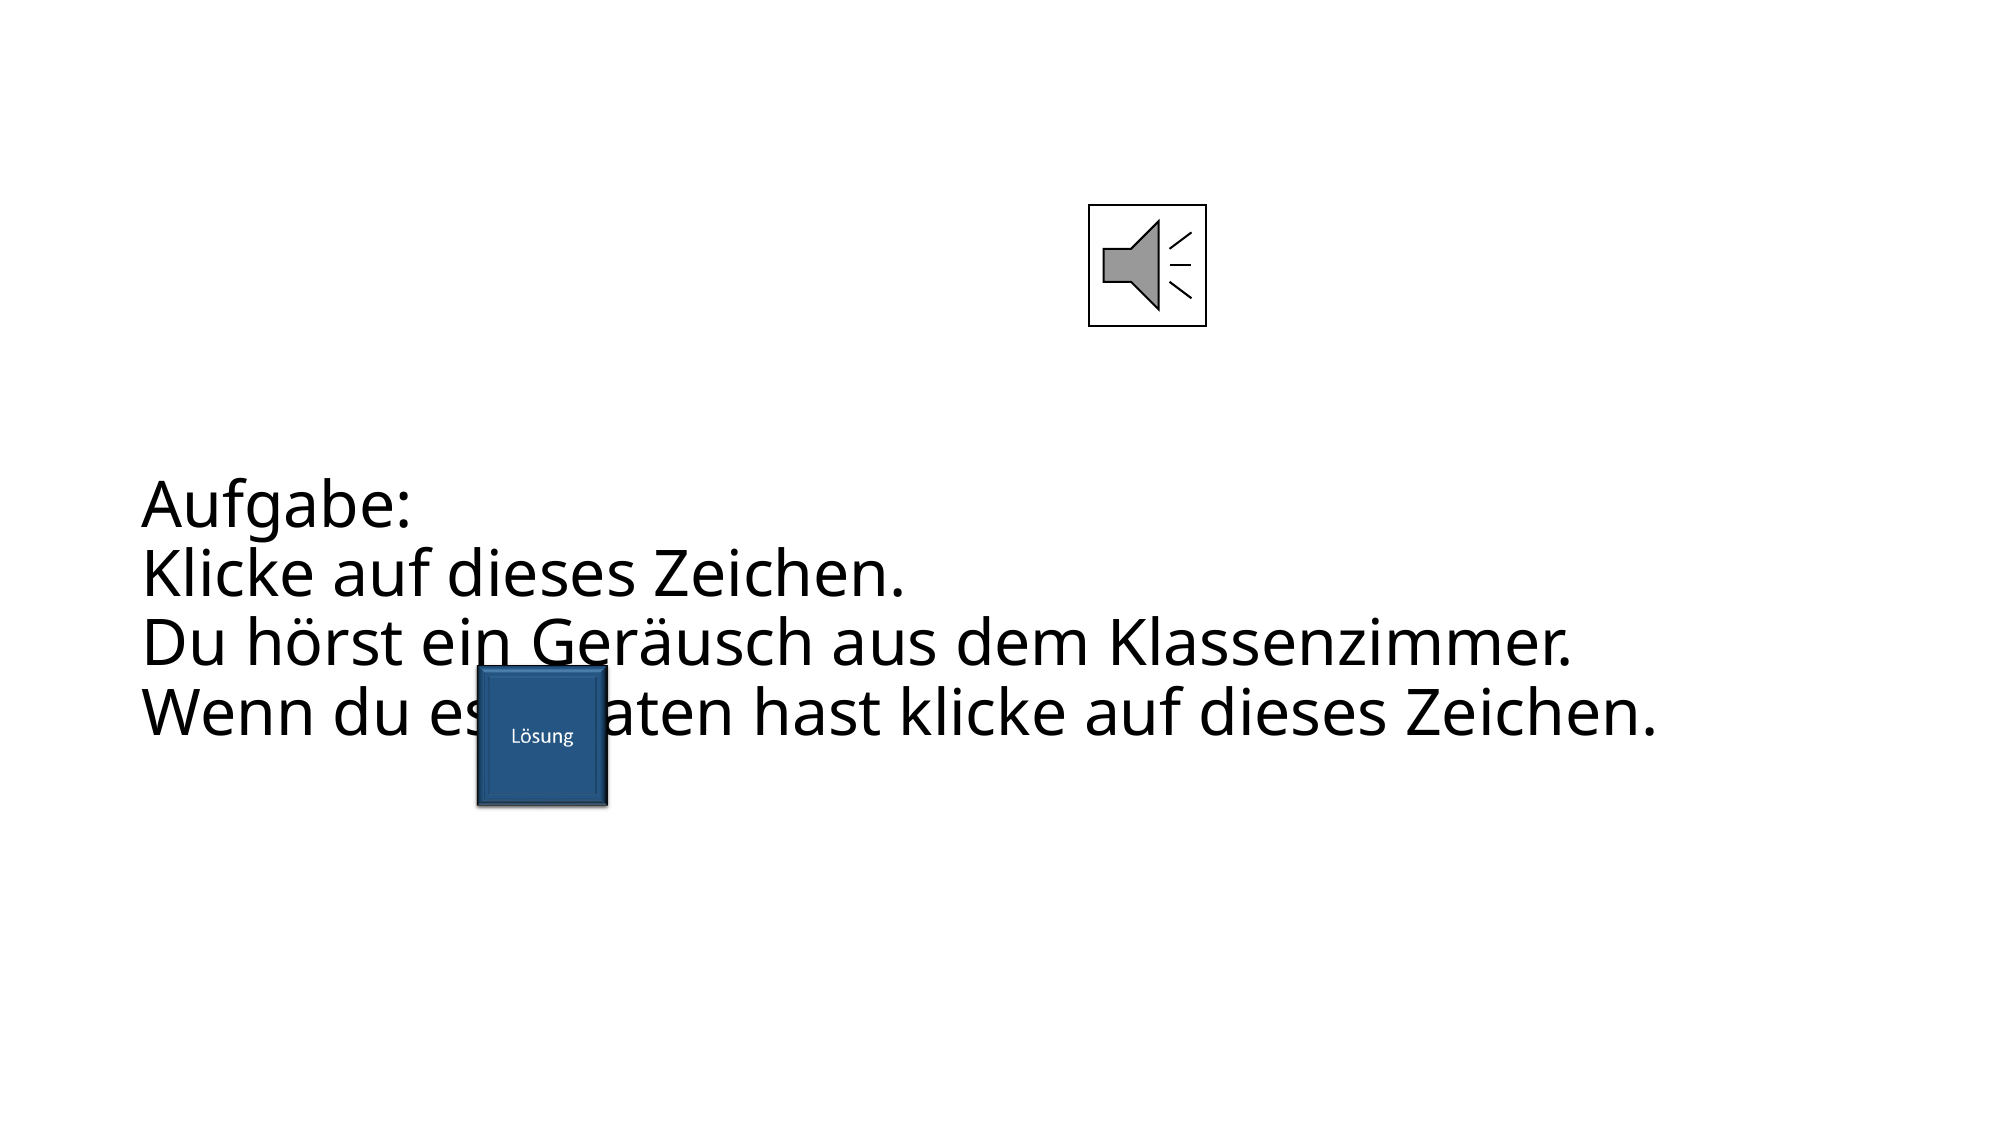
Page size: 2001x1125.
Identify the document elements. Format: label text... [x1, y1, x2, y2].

title Aufgabe: Klicke auf dieses Zeichen. Du hörst ein Geräusch aus dem Klassenzimmer. Wenn du es erraten hast klicke auf dieses Zeichen. [126, 288, 1852, 757]
text_box [1088, 204, 1207, 327]
picture [469, 660, 614, 814]
